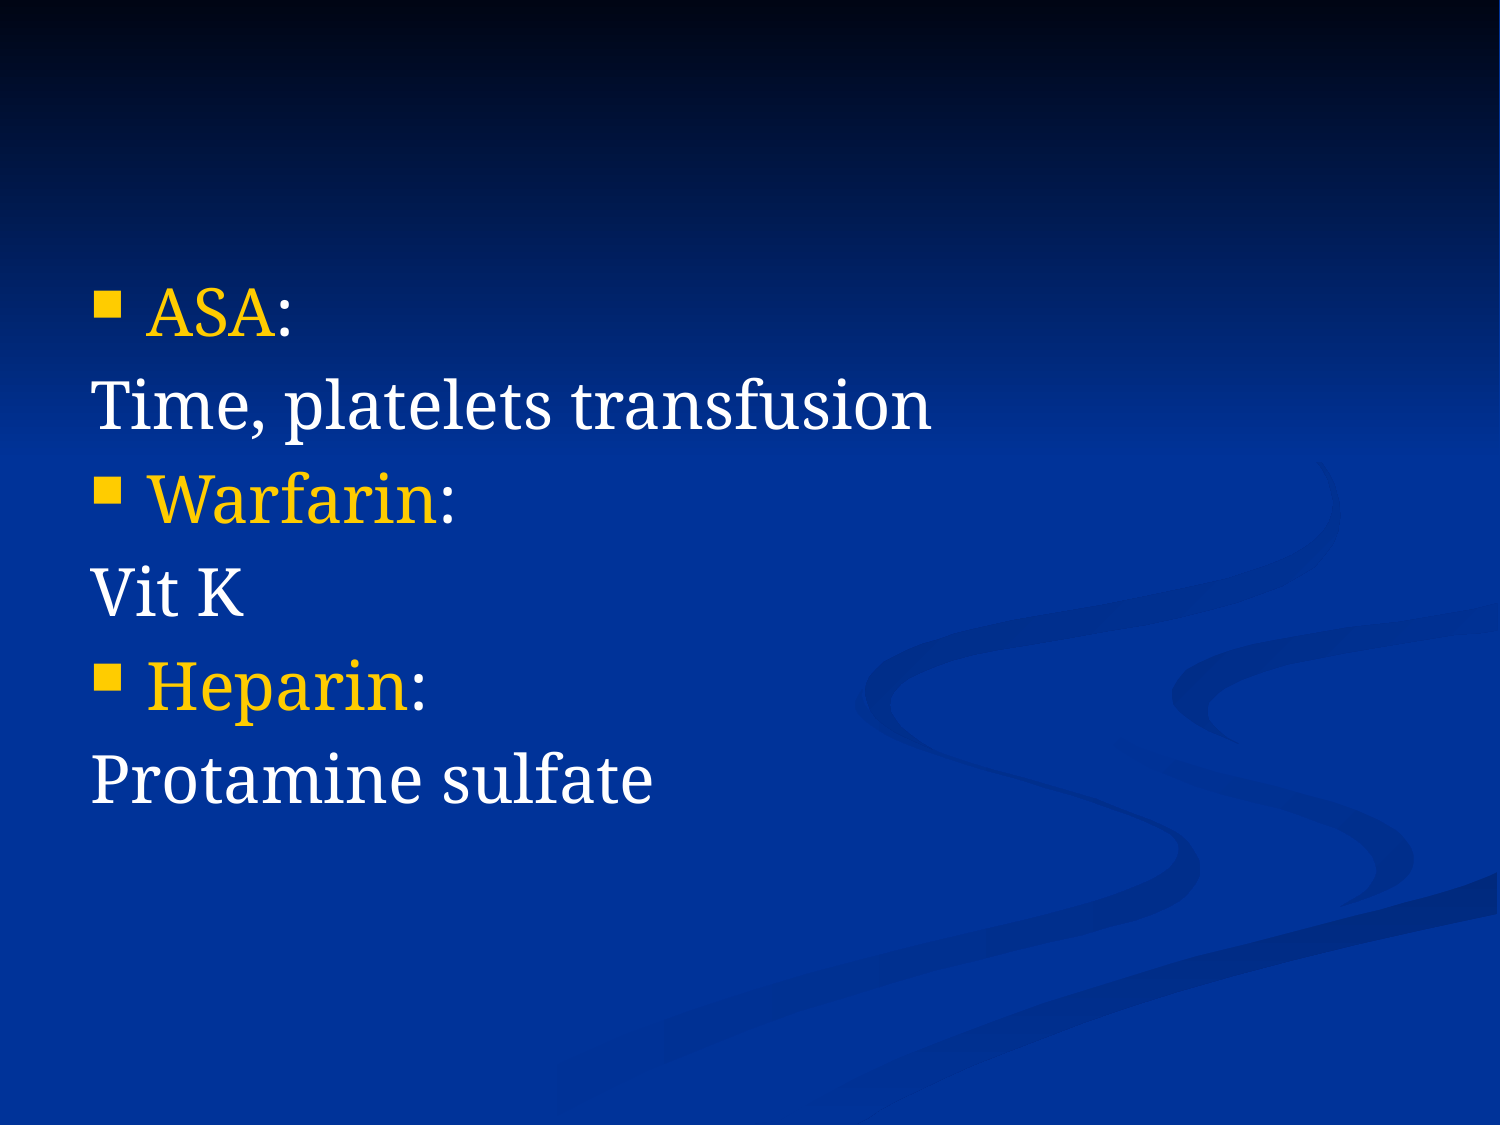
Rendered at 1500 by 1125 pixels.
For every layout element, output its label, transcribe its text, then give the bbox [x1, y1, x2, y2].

list ASA: Time, platelets transfusion Warfarin: Vit K Heparin: Protamine sulfate [74, 262, 1426, 1006]
